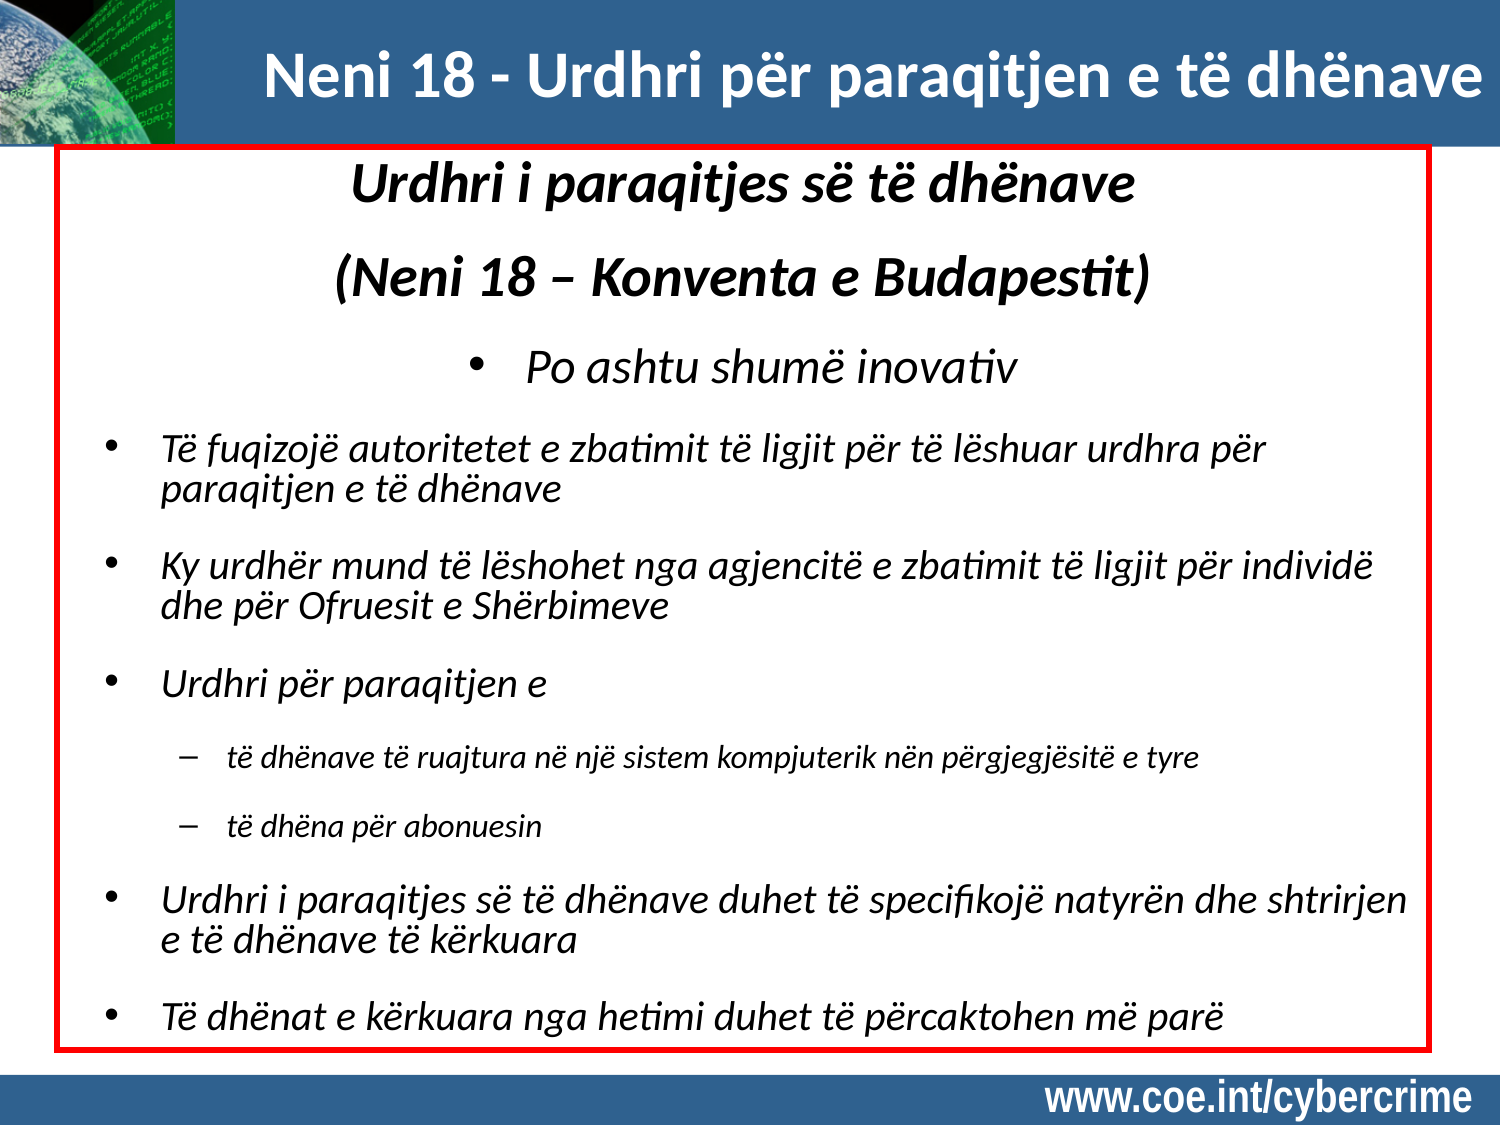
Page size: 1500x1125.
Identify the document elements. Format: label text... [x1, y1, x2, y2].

picture [0, 0, 175, 144]
text_box www.coe.int/cybercrime [1030, 1059, 1500, 1125]
text_box Urdhri i paraqitjes së të dhënave (Neni 18 – Konventa e Budapestit) Po ashtu shumë inovativ Të fuqizojë autoritetet e zbatimit të ligjit për të lëshuar urdhra për paraqitjen e të dhënave Ky urdhër mund të lëshohet nga agjencitë e zbatimit të ligjit për individë dhe për Ofruesit e Shërbimeve Urdhri për paraqitjen e të dhënave të ruajtura në një sistem kompjuterik nën përgjegjësitë e tyre të dhëna për abonuesin Urdhri i paraqitjes së të dhënave duhet të specifikojë natyrën dhe shtrirjen e të dhënave të kërkuara Të dhënat e kërkuara nga hetimi duhet të përcaktohen më parë [57, 146, 1430, 1050]
text_box [0, 1073, 1030, 1125]
text_box Neni 18 - Urdhri për paraqitjen e të dhënave [179, 0, 1500, 149]
